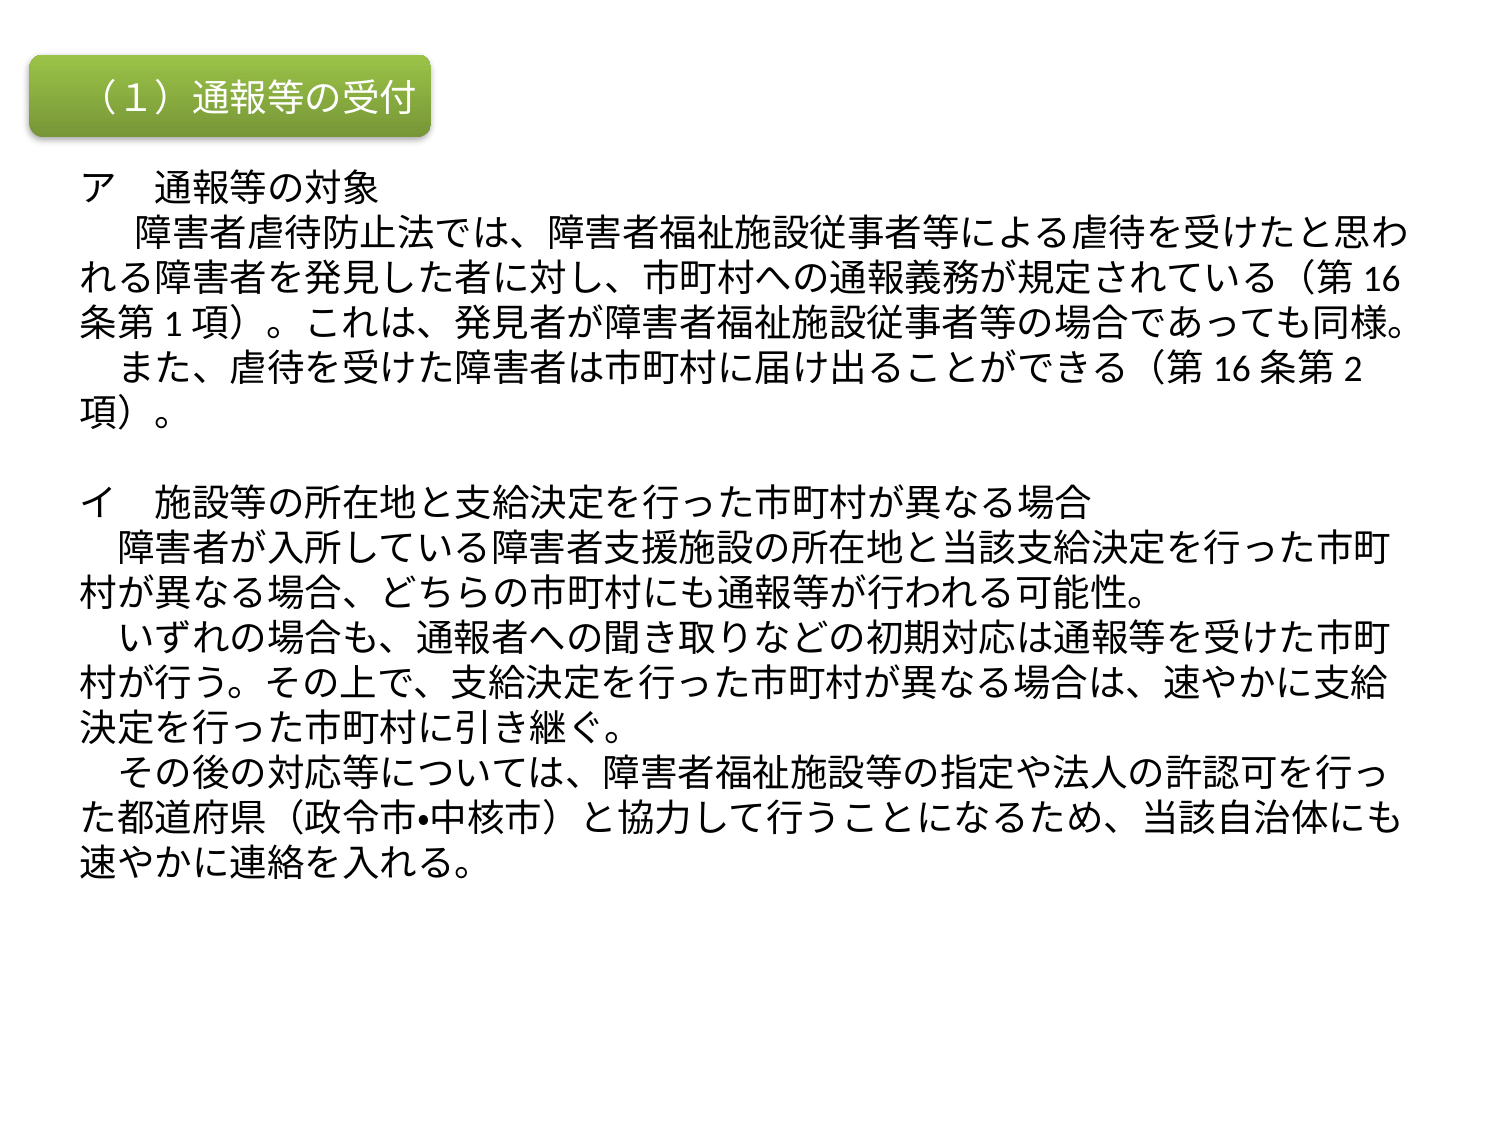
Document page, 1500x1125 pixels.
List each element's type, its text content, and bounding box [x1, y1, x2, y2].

text_box [29, 54, 431, 138]
text_box （１）通報等の受付 ア 通報等の対象 障害者虐待防止法では、障害者福祉施設従事者等による虐待を受けたと思われる障害者を発見した者に対し、市町村への通報義務が規定されている（第16条第1項）。これは、発見者が障害者福祉施設従事者等の場合であっても同様。 また、虐待を受けた障害者は市町村に届け出ることができる（第16条第2項）。 イ 施設等の所在地と支給決定を行った市町村が異なる場合 障害者が入所している障害者支援施設の所在地と当該支給決定を行った市町村が異なる場合、どちらの市町村にも通報等が行われる可能性。 いずれの場合も、通報者への聞き取りなどの初期対応は通報等を受けた市町村が行う。その上で、支給決定を行った市町村が異なる場合は、速やかに支給決定を行った市町村に引き継ぐ。 その後の対応等については、障害者福祉施設等の指定や法人の許認可を行った都道府県（政令市・中核市）と協力して行うことになるため、当該自治体にも速やかに連絡を入れる。 [64, 66, 1436, 937]
